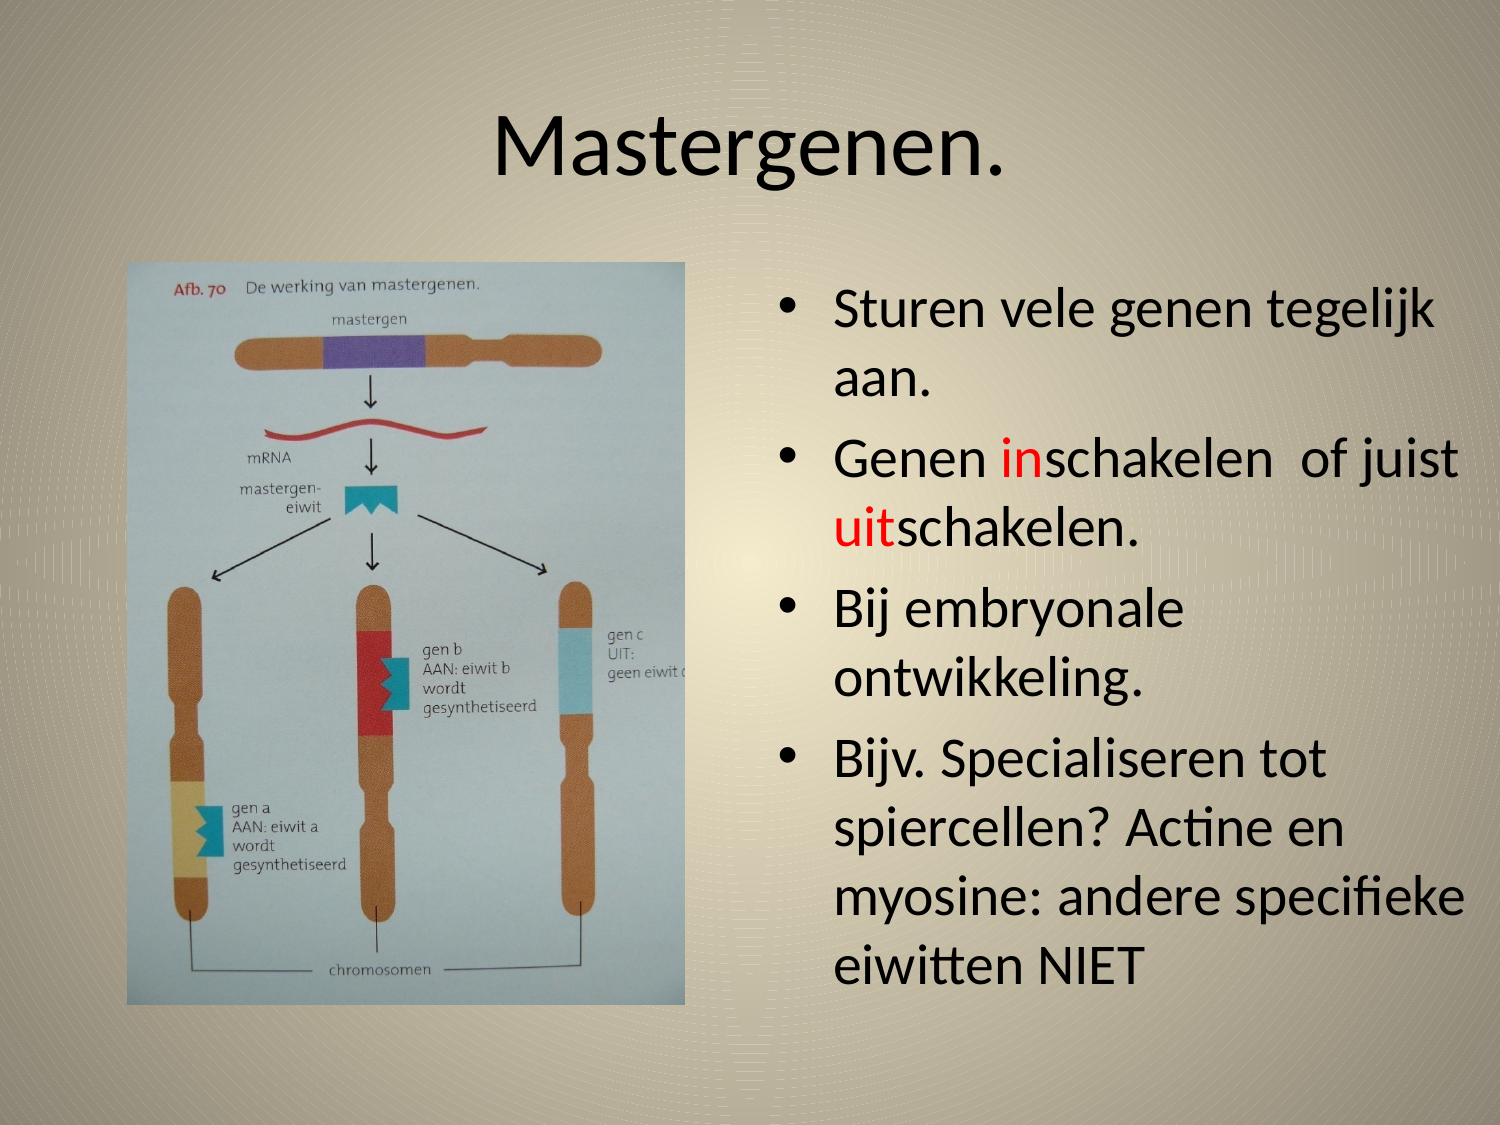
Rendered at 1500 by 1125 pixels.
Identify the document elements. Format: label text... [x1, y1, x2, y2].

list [127, 262, 685, 1006]
title Mastergenen. [75, 45, 1425, 233]
list Sturen vele genen tegelijk aan. Genen inschakelen of juist uitschakelen. Bij embryonale ontwikkeling. Bijv. Specialiseren tot spiercellen? Actine en myosine: andere specifieke eiwitten NIET [762, 262, 1500, 1005]
